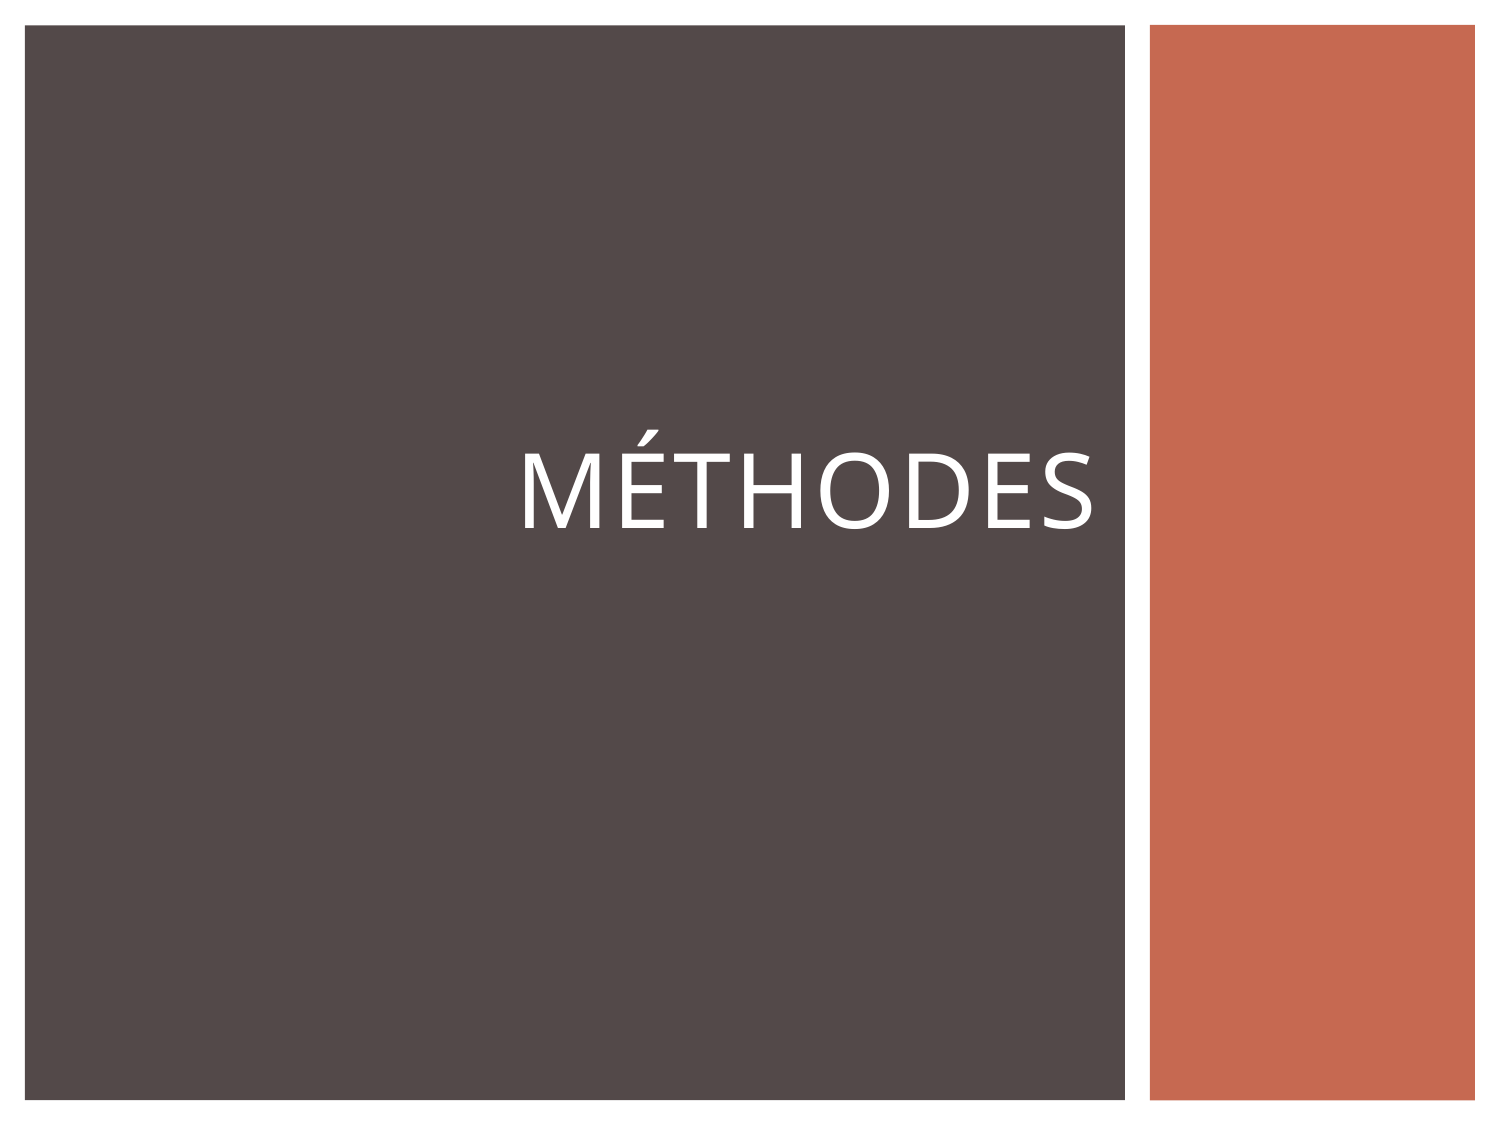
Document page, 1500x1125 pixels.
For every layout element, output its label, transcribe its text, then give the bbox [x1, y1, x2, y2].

title Méthodes [75, 336, 1113, 637]
